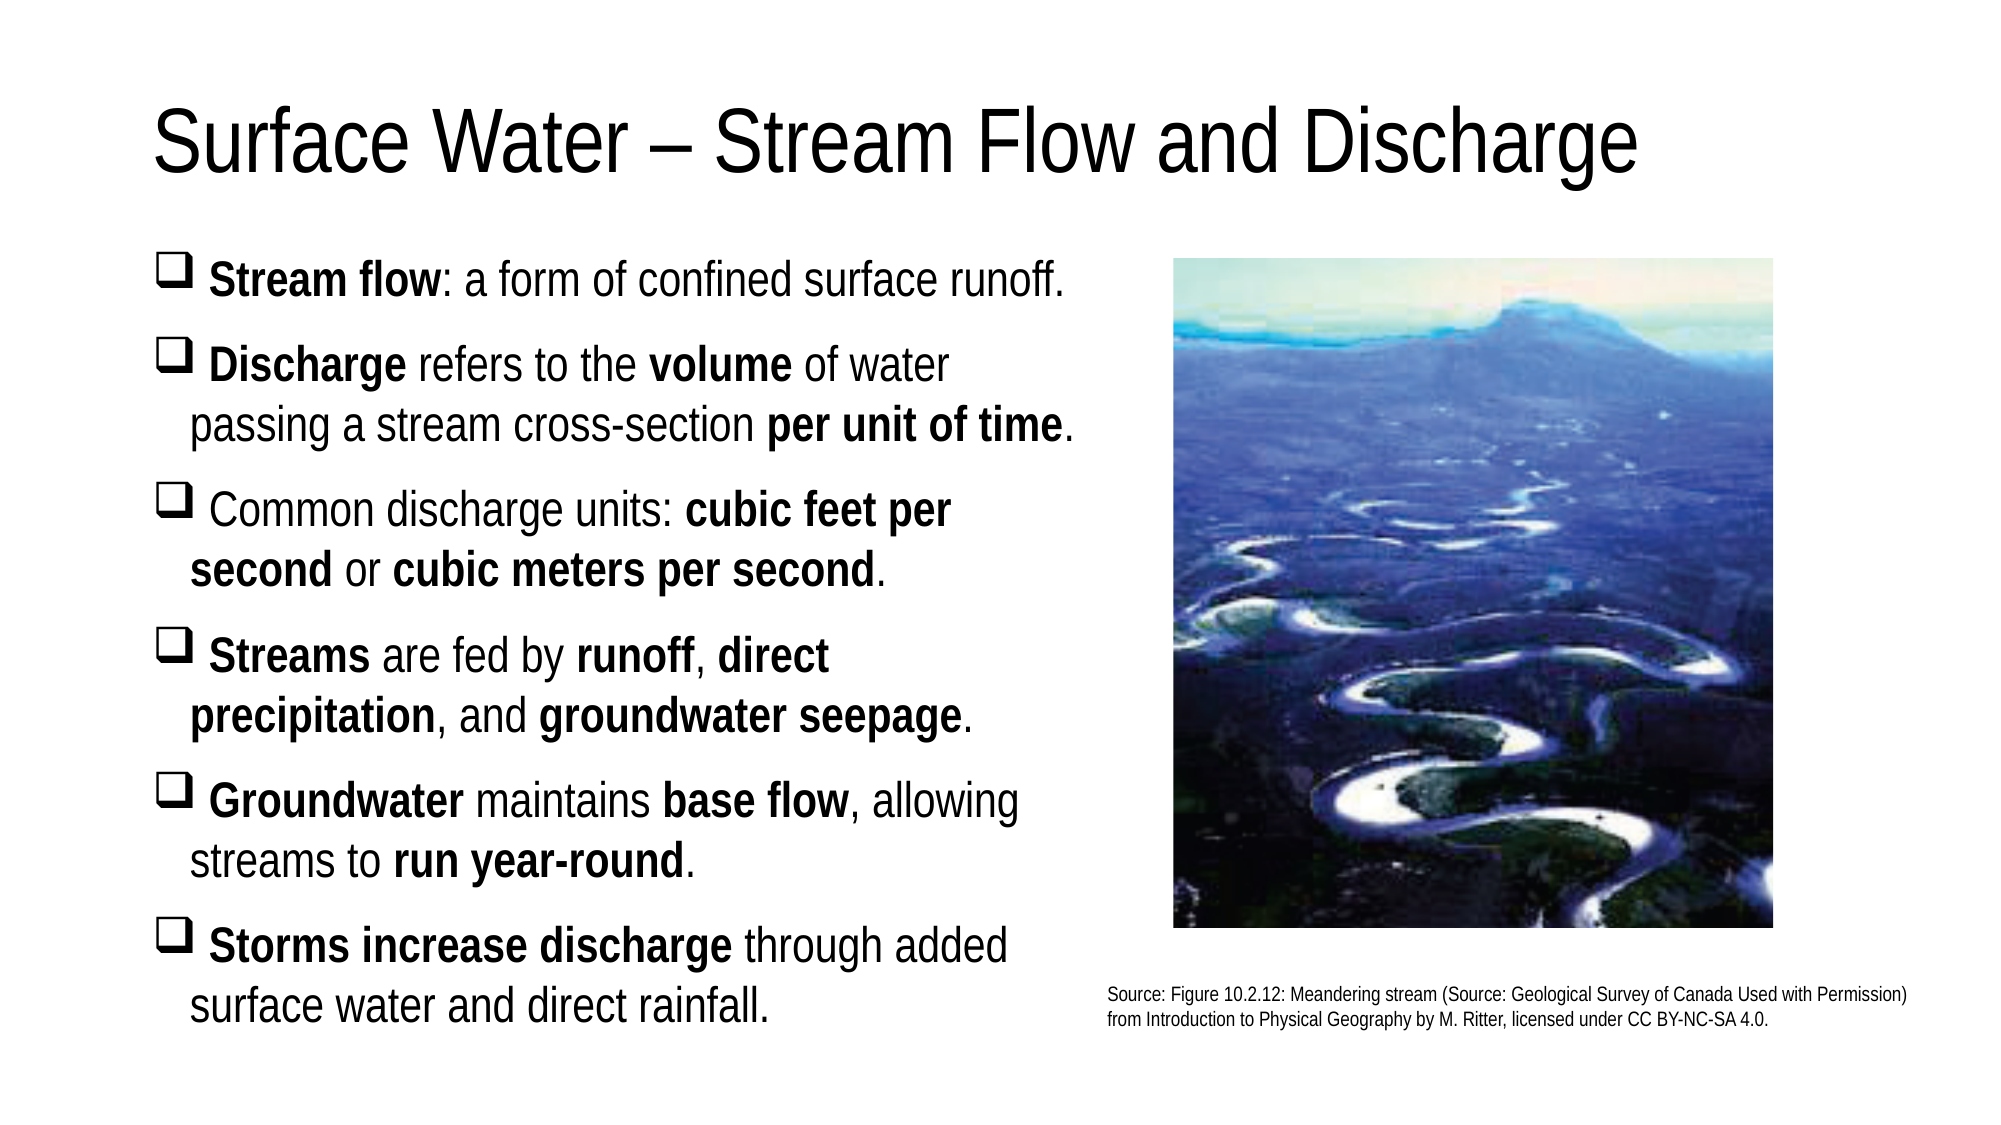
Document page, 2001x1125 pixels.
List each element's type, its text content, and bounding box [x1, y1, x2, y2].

list Stream flow: a form of confined surface runoff. Discharge refers to the volume of water passing a stream cross-section per unit of time. Common discharge units: cubic feet per second or cubic meters per second. Streams are fed by runoff, direct precipitation, and groundwater seepage. Groundwater maintains base flow, allowing streams to run year-round. Storms increase discharge through added surface water and direct rainfall. [137, 239, 1093, 1103]
picture [1173, 258, 1774, 928]
text_box Source: Figure 10.2.12: Meandering stream (Source: Geological Survey of Canada Used with Permission) from Introduction to Physical Geography by M. Ritter, licensed under CC BY-NC-SA 4.0. [1092, 973, 1926, 1038]
title Surface Water – Stream Flow and Discharge [137, 59, 1863, 227]
